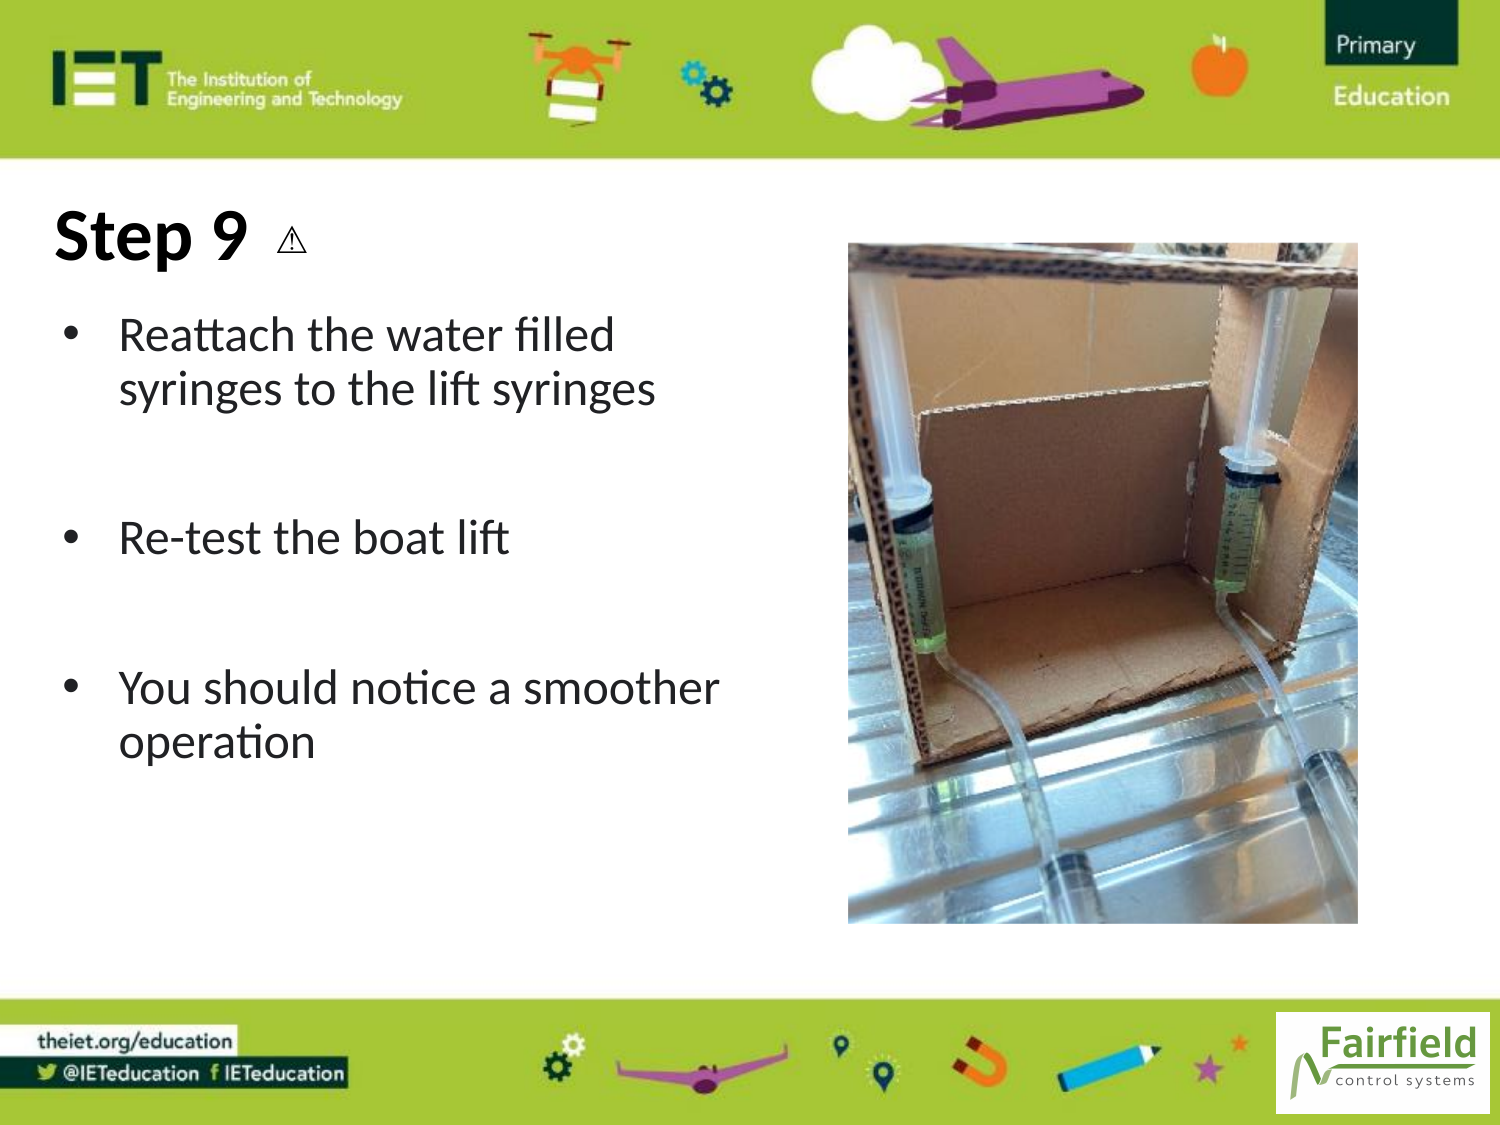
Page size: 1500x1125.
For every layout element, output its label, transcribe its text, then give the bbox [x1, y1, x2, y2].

picture [0, 0, 1500, 1125]
text_box ⚠ [260, 208, 337, 268]
text_box Reattach the water filled syringes to the lift syringes Re-test the boat lift You should notice a smoother operation [47, 300, 736, 777]
text_box [0, 171, 1484, 306]
text_box Step 9 [40, 177, 296, 283]
